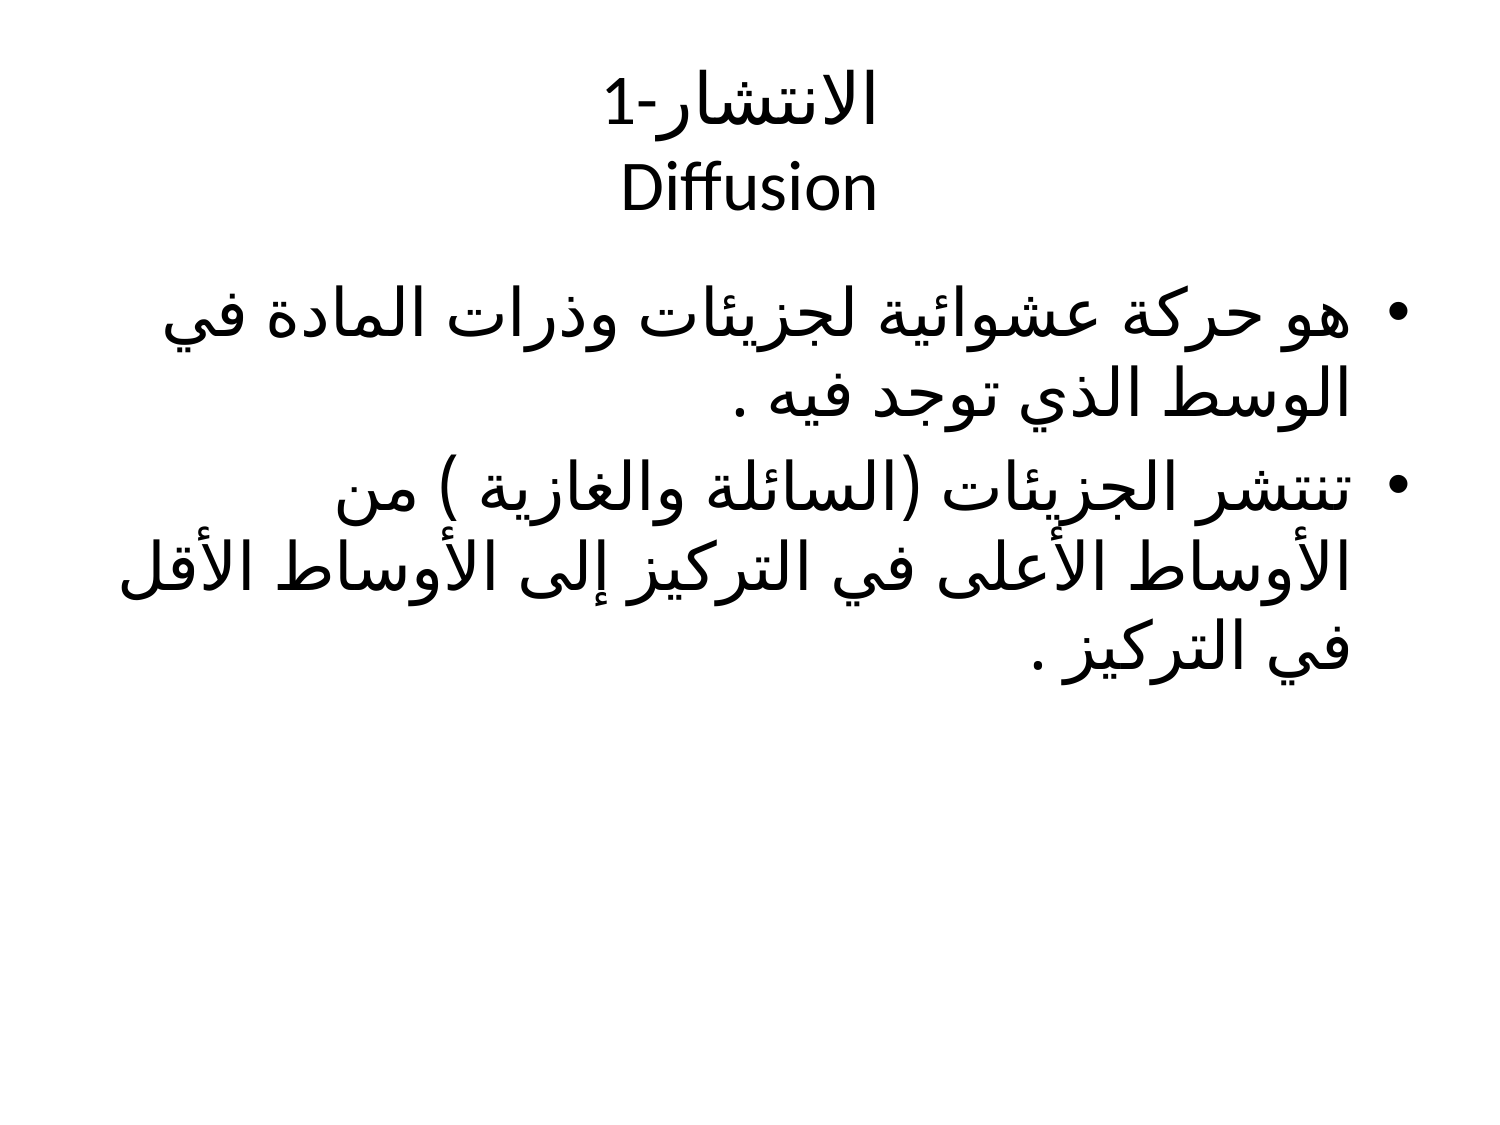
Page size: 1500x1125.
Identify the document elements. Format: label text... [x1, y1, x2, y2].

list هو حركة عشوائية لجزيئات وذرات المادة في الوسط الذي توجد فيه . تنتشر الجزيئات (السائلة والغازية ) من الأوساط الأعلى في التركيز إلى الأوساط الأقل في التركيز . [75, 262, 1425, 1005]
title 1-الانتشار Diffusion [75, 45, 1425, 233]
